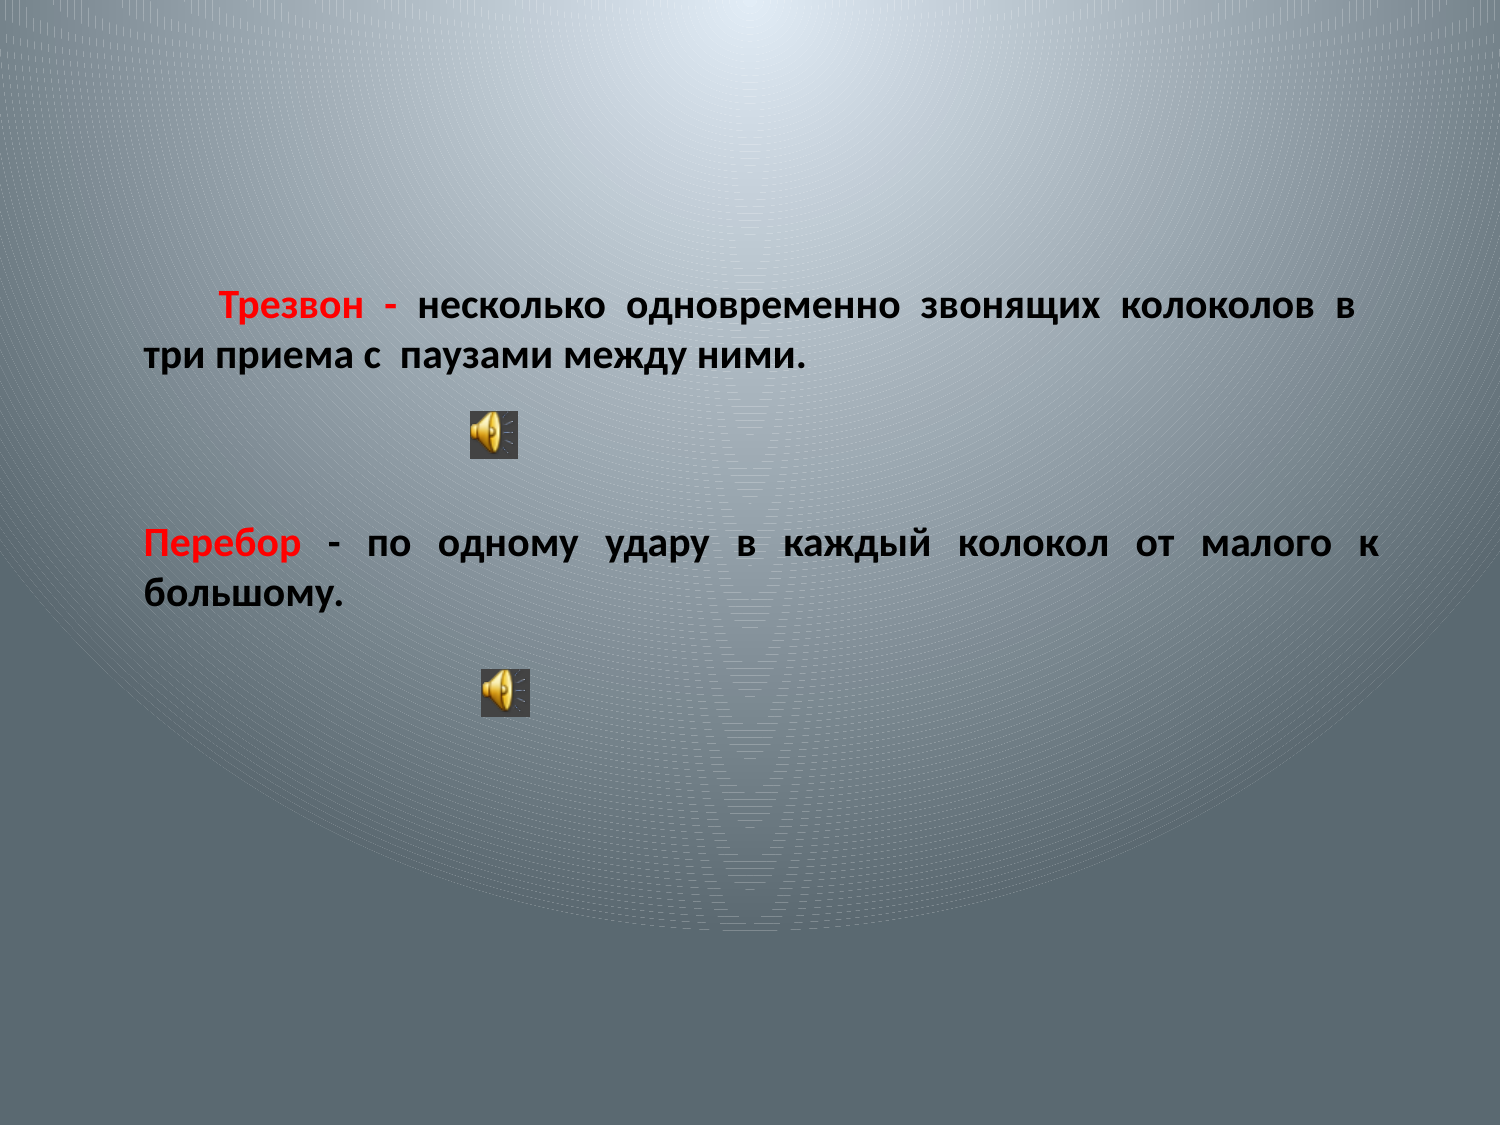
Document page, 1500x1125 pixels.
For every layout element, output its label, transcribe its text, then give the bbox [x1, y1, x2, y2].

text_box Перебор - по одному удару в каждый колокол от малого к большому. [128, 506, 1395, 622]
picture [468, 409, 519, 461]
text_box Трезвон - несколько одновременно звонящих колоколов в три приема с паузами между ними. [128, 269, 1372, 385]
picture [480, 667, 531, 719]
